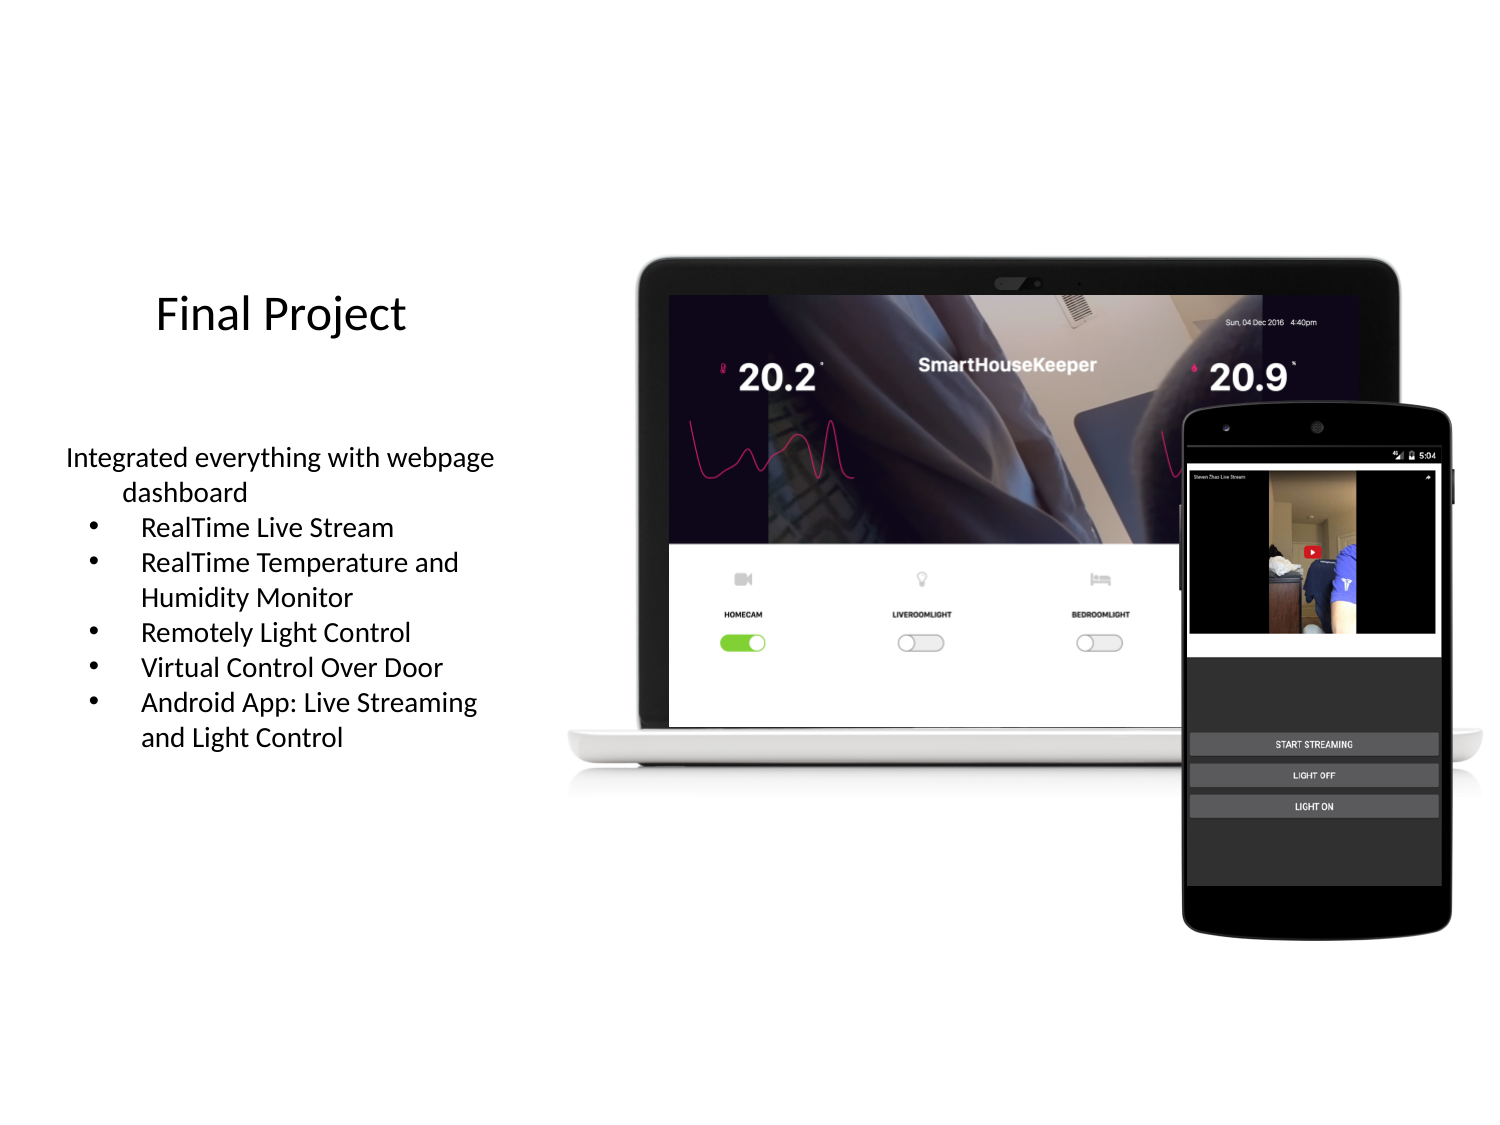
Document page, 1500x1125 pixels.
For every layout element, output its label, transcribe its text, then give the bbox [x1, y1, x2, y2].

title Final Project [51, 231, 512, 356]
picture [566, 254, 1484, 941]
list Integrated everything with webpage dashboard RealTime Live Stream RealTime Temperature and Humidity Monitor Remotely Light Control Virtual Control Over Door Android App: Live Streaming and Light Control [51, 423, 535, 855]
